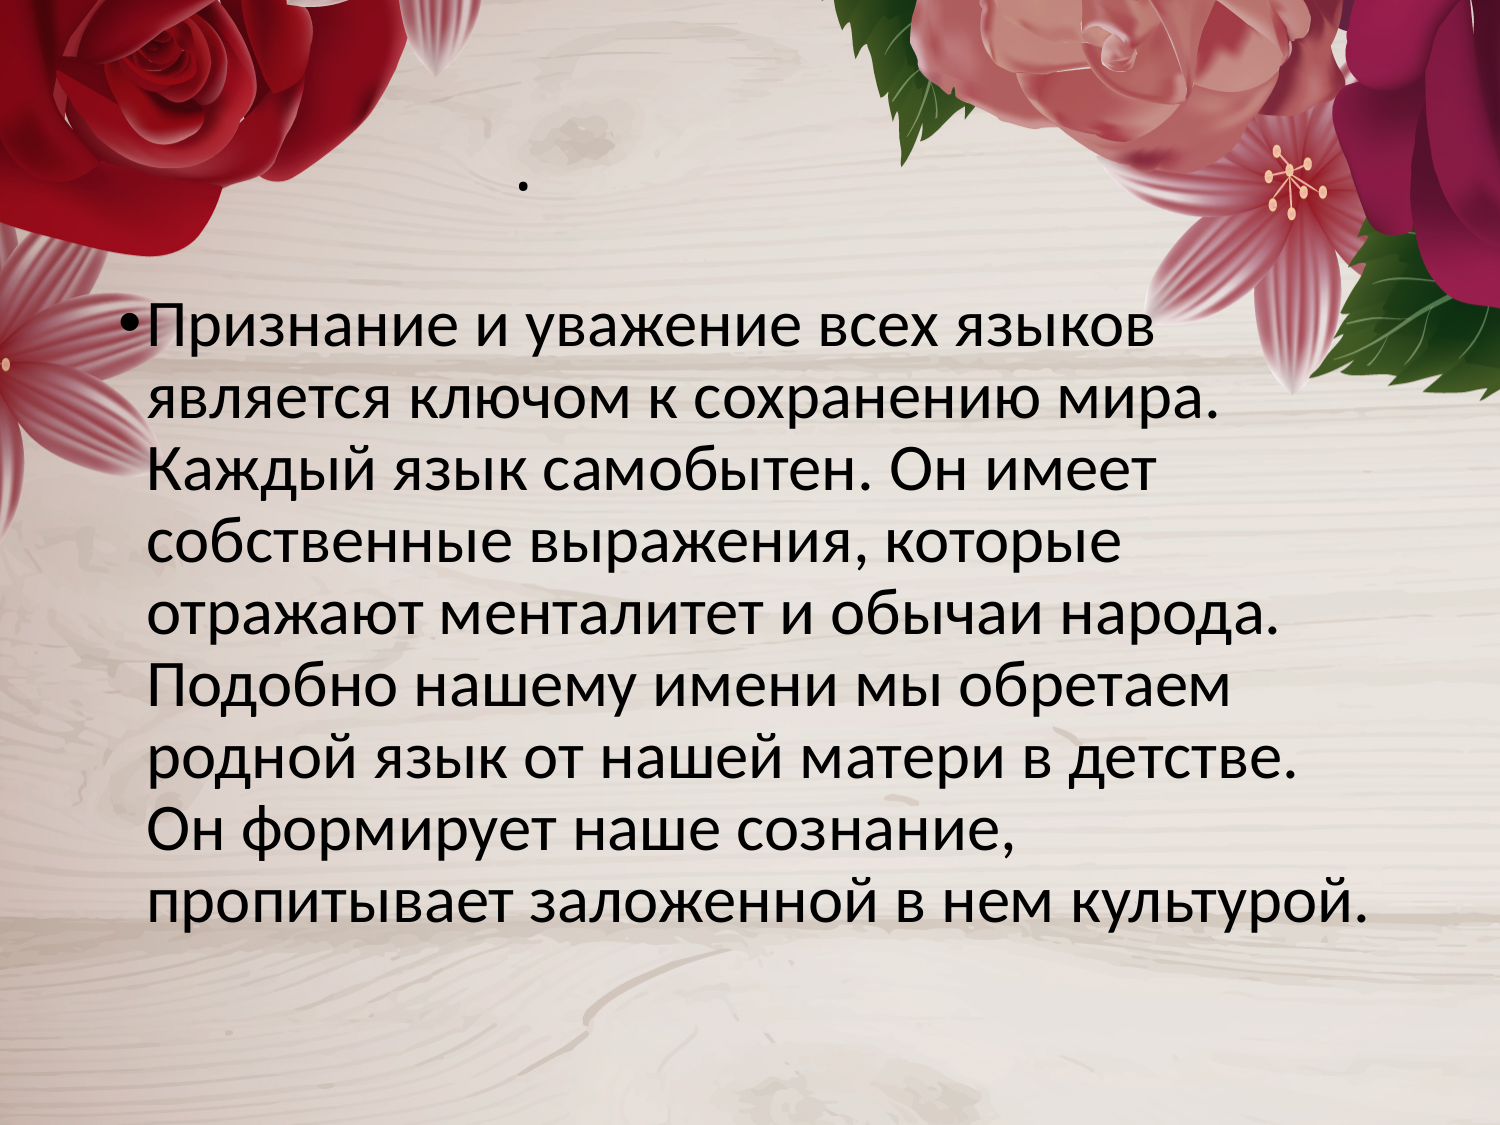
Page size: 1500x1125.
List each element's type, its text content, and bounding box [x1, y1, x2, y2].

picture [0, 0, 1500, 1125]
title . [103, 59, 1397, 278]
list Признание и уважение всех языков является ключом к сохранению мира. Каждый язык самобытен. Он имеет собственные выражения, которые отражают менталитет и обычаи народа. Подобно нашему имени мы обретаем родной язык от нашей матери в детстве. Он формирует наше сознание, пропитывает заложенной в нем культурой. [103, 281, 1397, 1011]
